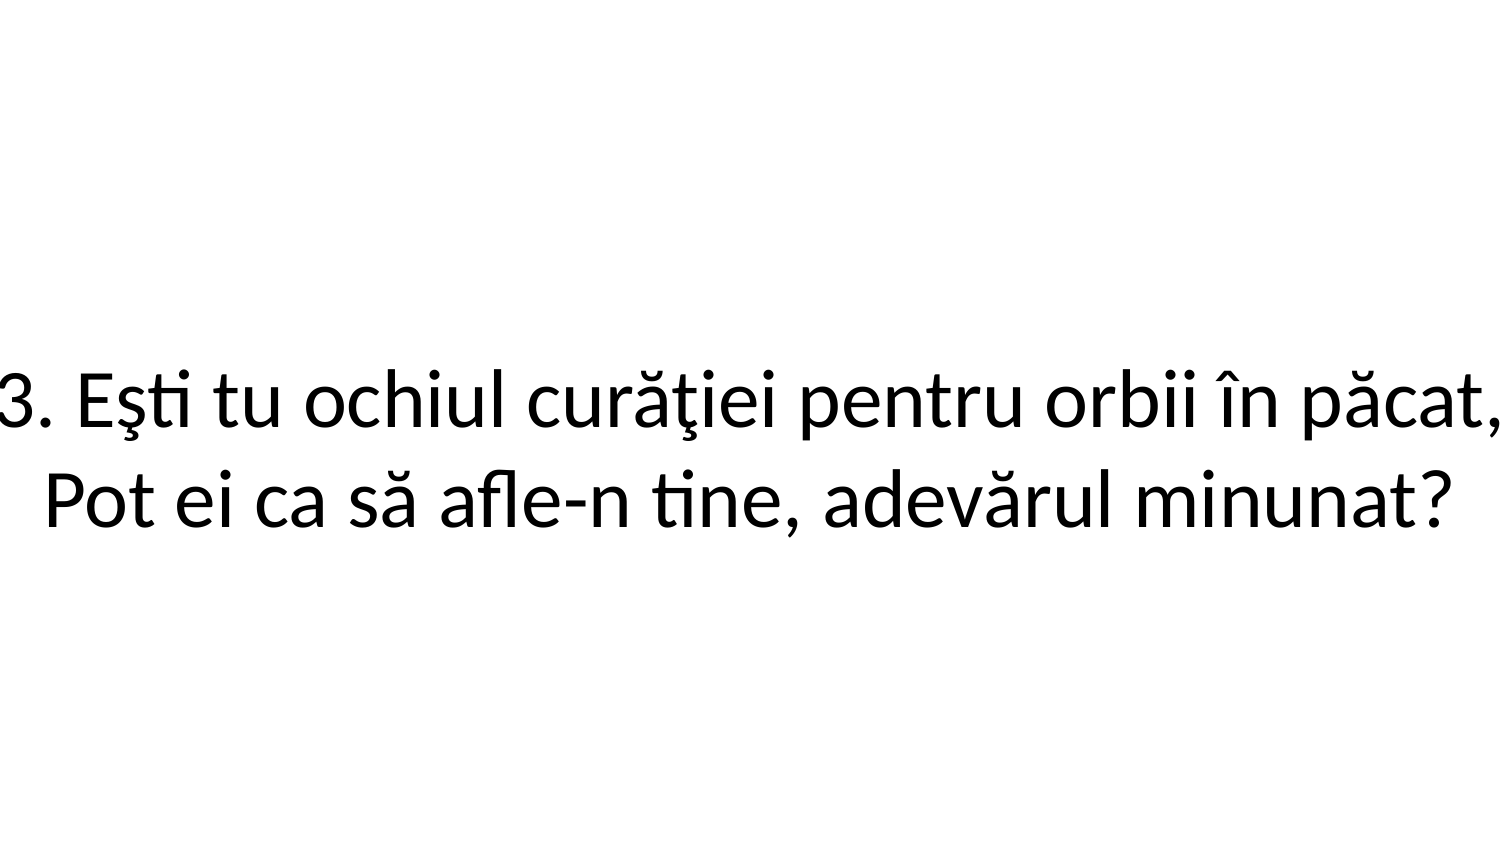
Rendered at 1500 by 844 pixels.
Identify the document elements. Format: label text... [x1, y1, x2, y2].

text_box 3. Eşti tu ochiul curăţiei pentru orbii în păcat, Pot ei ca să afle-n tine, adevărul minunat? [0, 292, 1500, 552]
